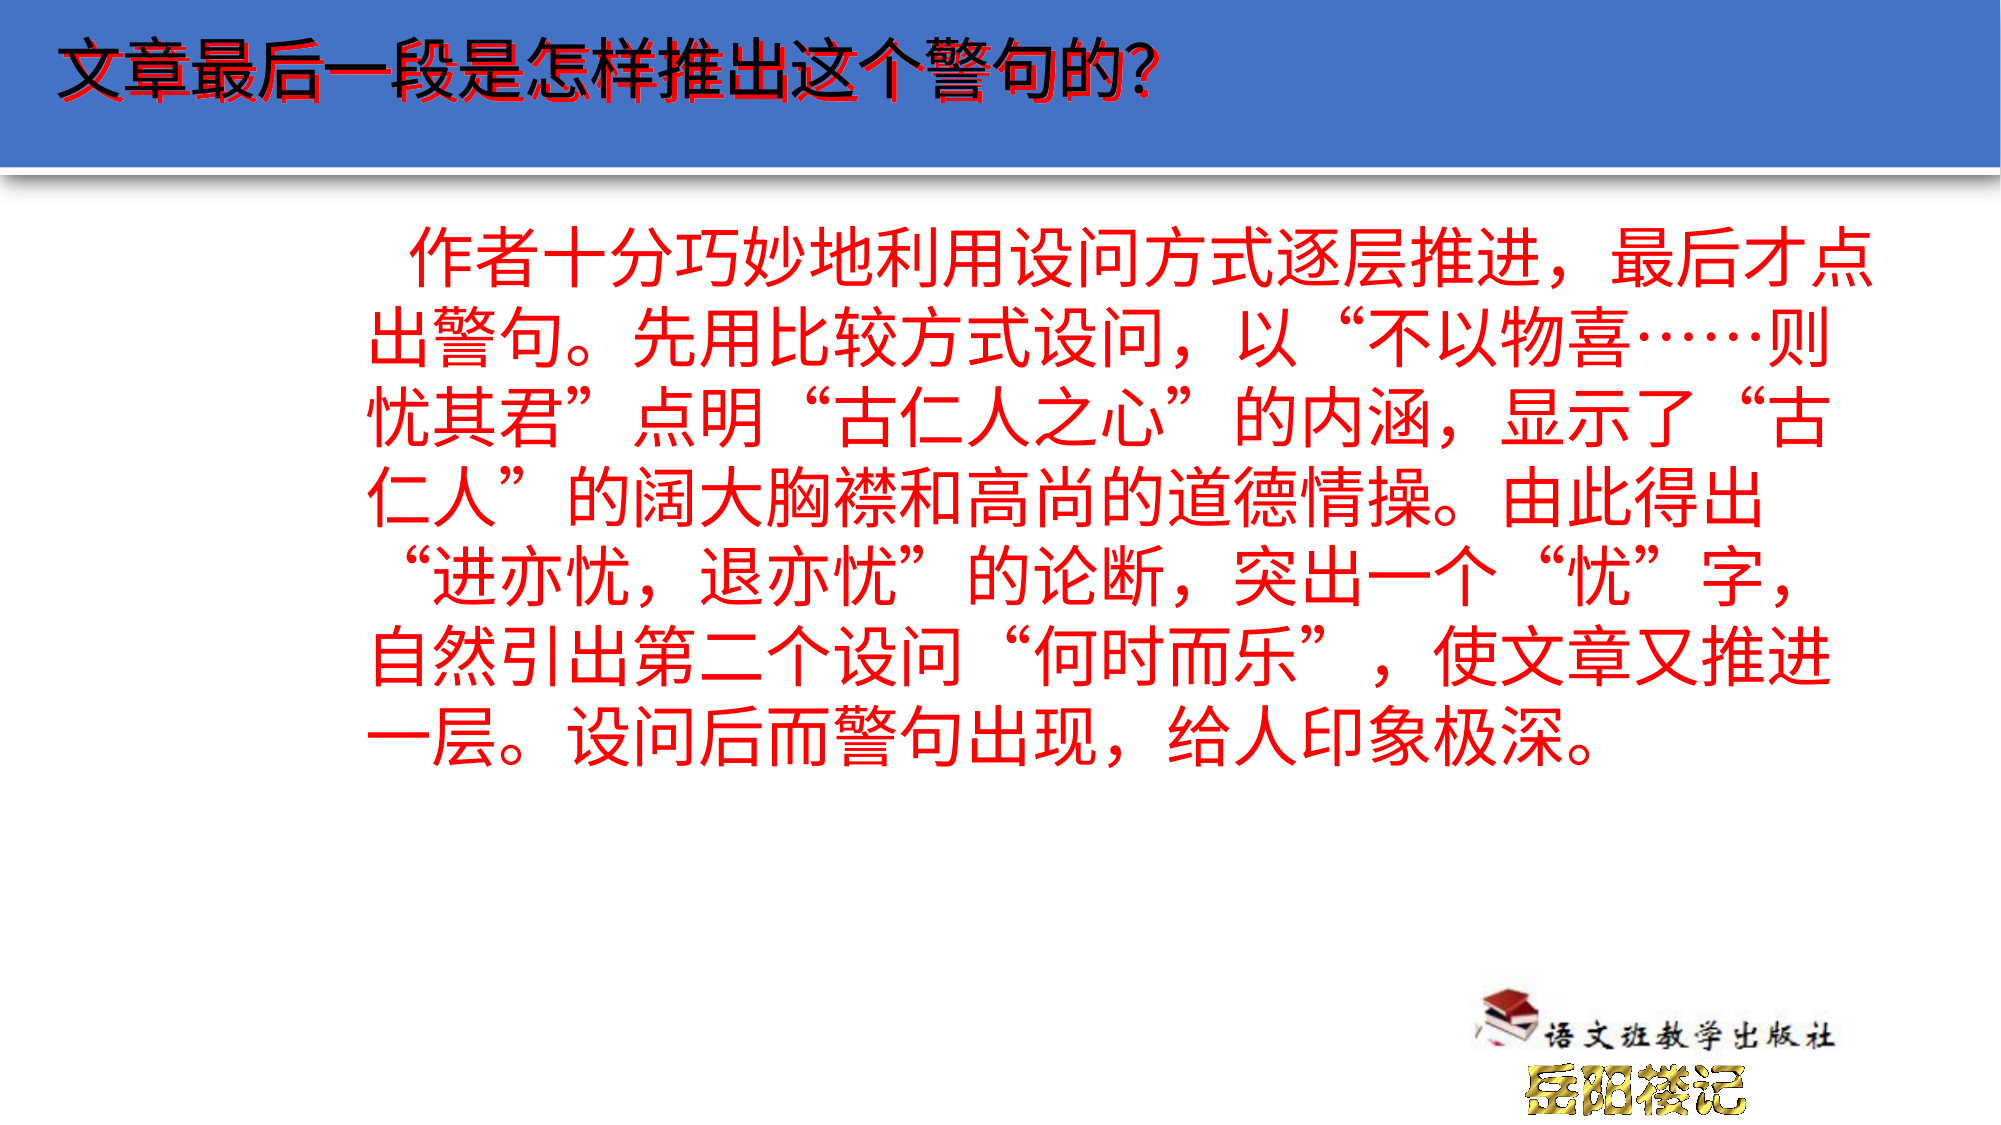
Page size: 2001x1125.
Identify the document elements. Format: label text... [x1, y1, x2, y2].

text_box 文章最后一段是怎样推出这个警句的？ [40, 19, 1376, 114]
picture [0, 0, 2001, 1125]
text_box 作者十分巧妙地利用设问方式逐层推进，最后才点出警句。先用比较方式设问，以“不以物喜……则忧其君”点明“古仁人之心”的内涵，显示了“古仁人”的阔大胸襟和高尚的道德情操。由此得出“进亦忧，退亦忧”的论断，突出一个“忧”字，自然引出第二个设问“何时而乐”，使文章又推进一层。设问后而警句出现，给人印象极深。 [350, 208, 1915, 783]
